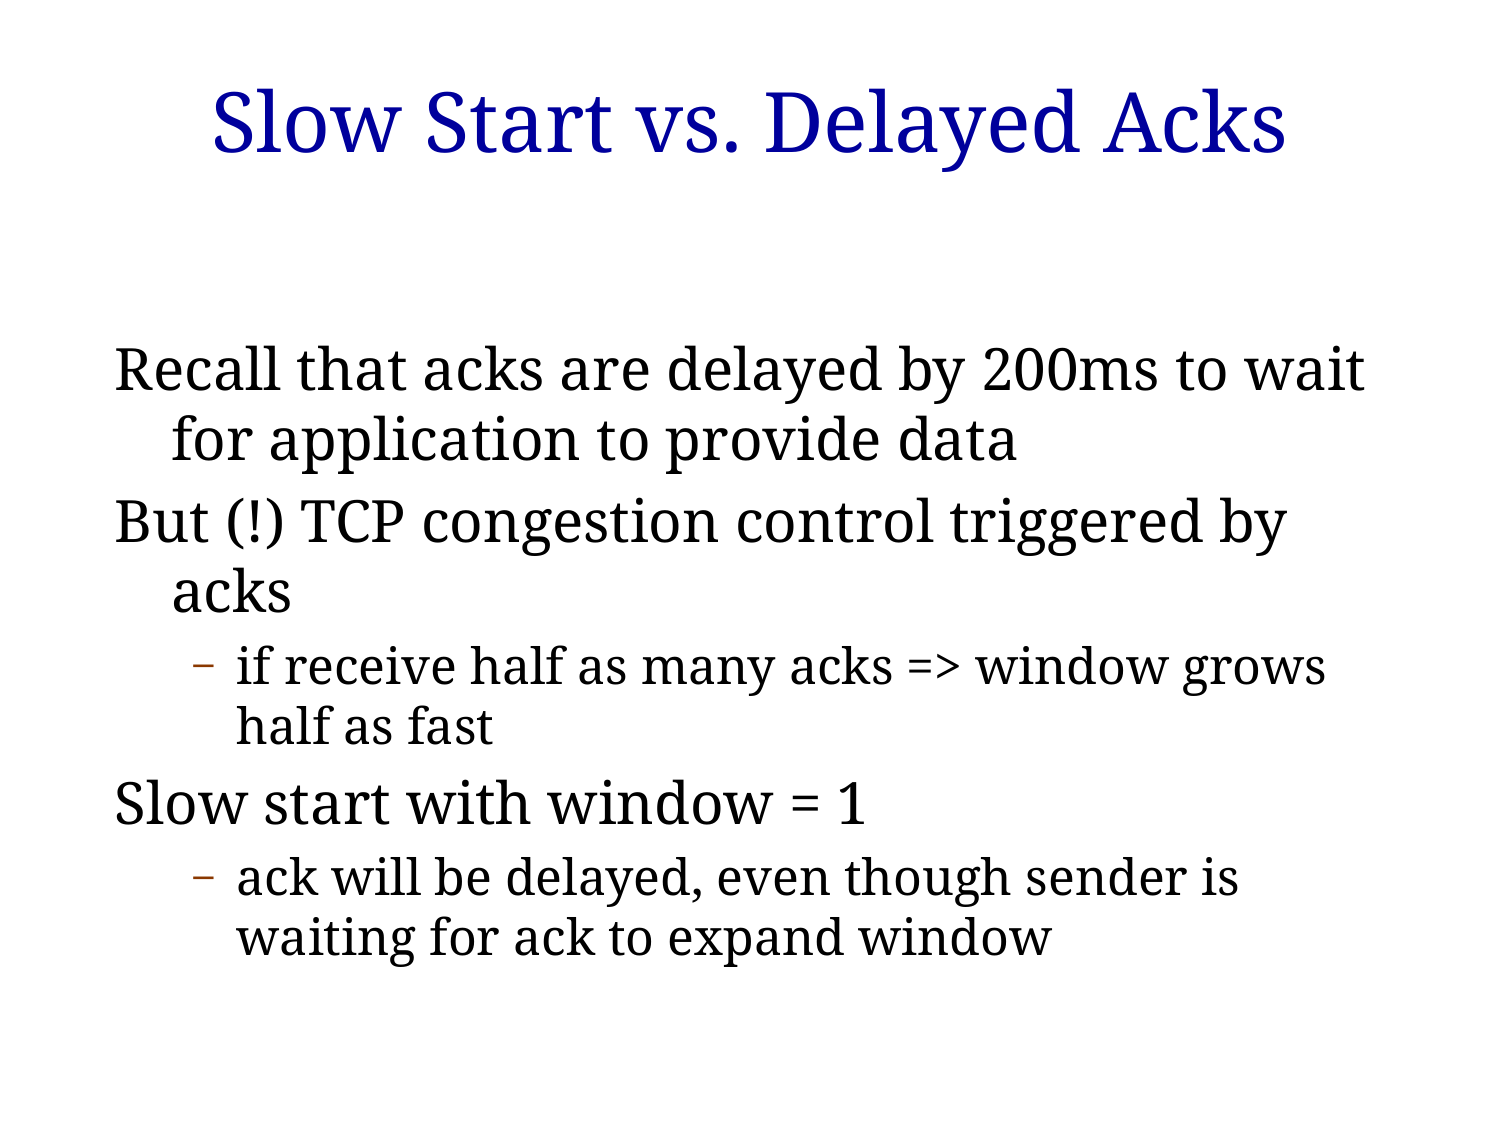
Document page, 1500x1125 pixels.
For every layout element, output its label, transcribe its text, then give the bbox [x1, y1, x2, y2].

title Slow Start vs. Delayed Acks [74, 47, 1426, 191]
list Recall that acks are delayed by 200ms to wait for application to provide data But (!) TCP congestion control triggered by acks if receive half as many acks => window grows half as fast Slow start with window = 1 ack will be delayed, even though sender is waiting for ack to expand window [99, 324, 1425, 1001]
